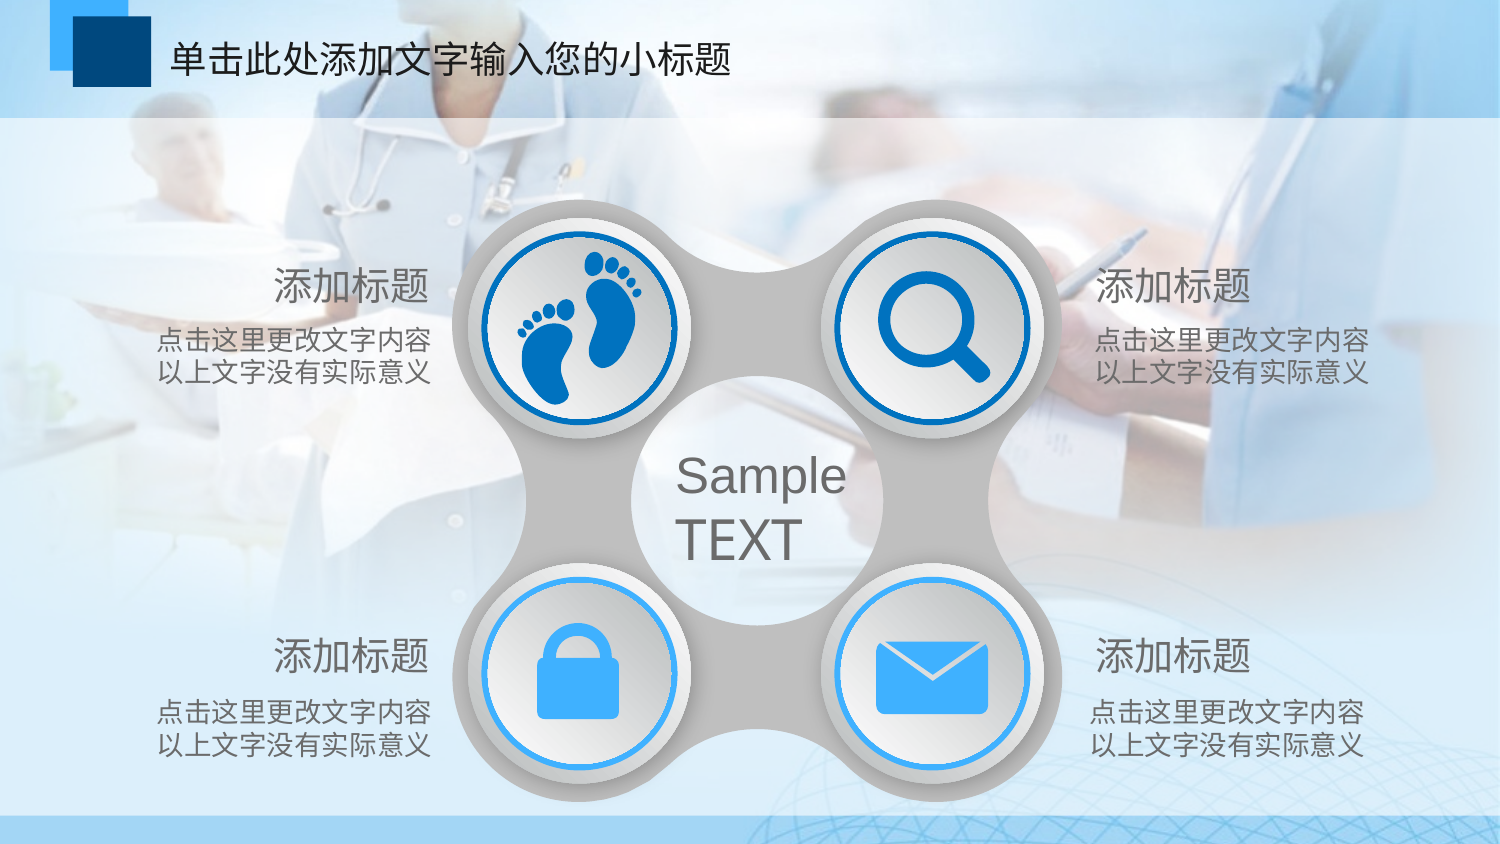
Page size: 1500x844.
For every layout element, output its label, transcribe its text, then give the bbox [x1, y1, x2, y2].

picture [0, 816, 1500, 844]
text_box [820, 218, 1044, 439]
text_box 添加标题 [1083, 255, 1264, 314]
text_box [820, 563, 1044, 784]
text_box 点击这里更改文字内容 以上文字没有实际意义 [0, 689, 444, 767]
text_box 点击这里更改文字内容 以上文字没有实际意义 [1083, 316, 1500, 394]
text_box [451, 199, 1063, 803]
picture [0, 0, 1500, 118]
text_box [467, 218, 691, 439]
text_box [467, 563, 691, 784]
text_box 添加标题 [261, 255, 442, 314]
text_box 添加标题 [261, 625, 442, 684]
text_box 添加标题 [1083, 625, 1264, 684]
text_box 点击这里更改文字内容 以上文字没有实际意义 [0, 316, 444, 394]
text_box 点击这里更改文字内容 以上文字没有实际意义 [1078, 689, 1500, 767]
